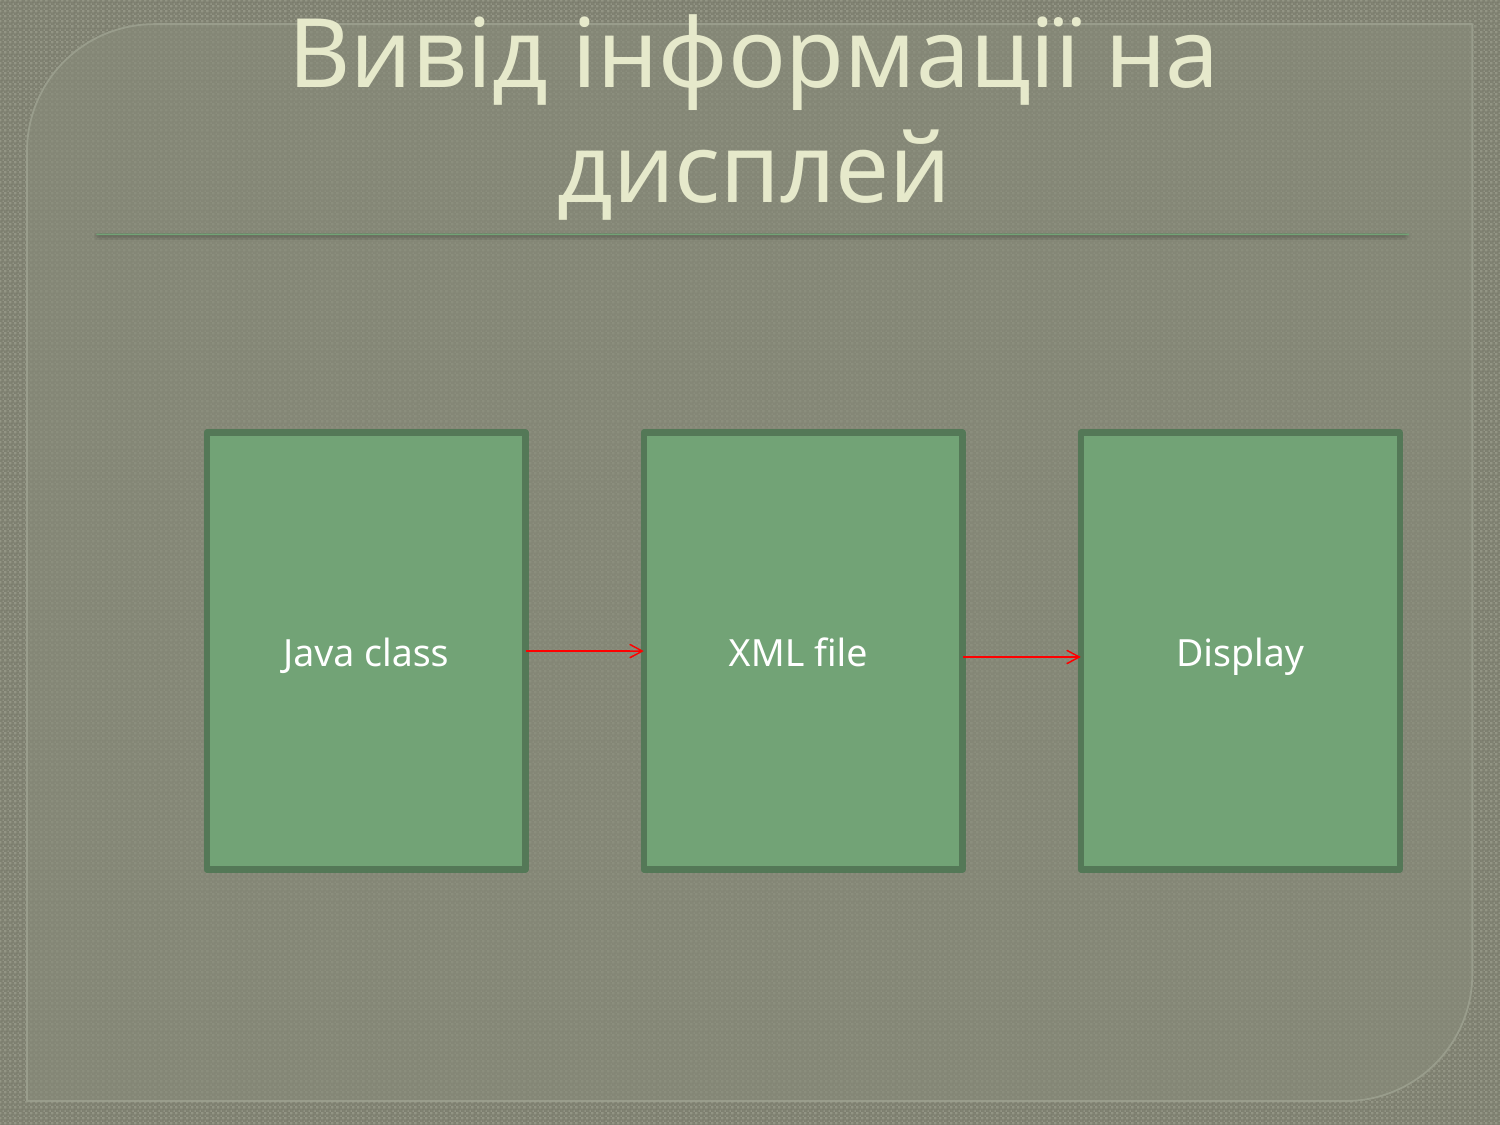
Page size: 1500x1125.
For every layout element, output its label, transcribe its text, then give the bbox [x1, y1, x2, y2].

text_box Display [1078, 429, 1403, 873]
text_box Java class [204, 429, 529, 873]
title Вивід інформації на дисплей [75, 41, 1425, 230]
text_box XML file [641, 429, 966, 873]
